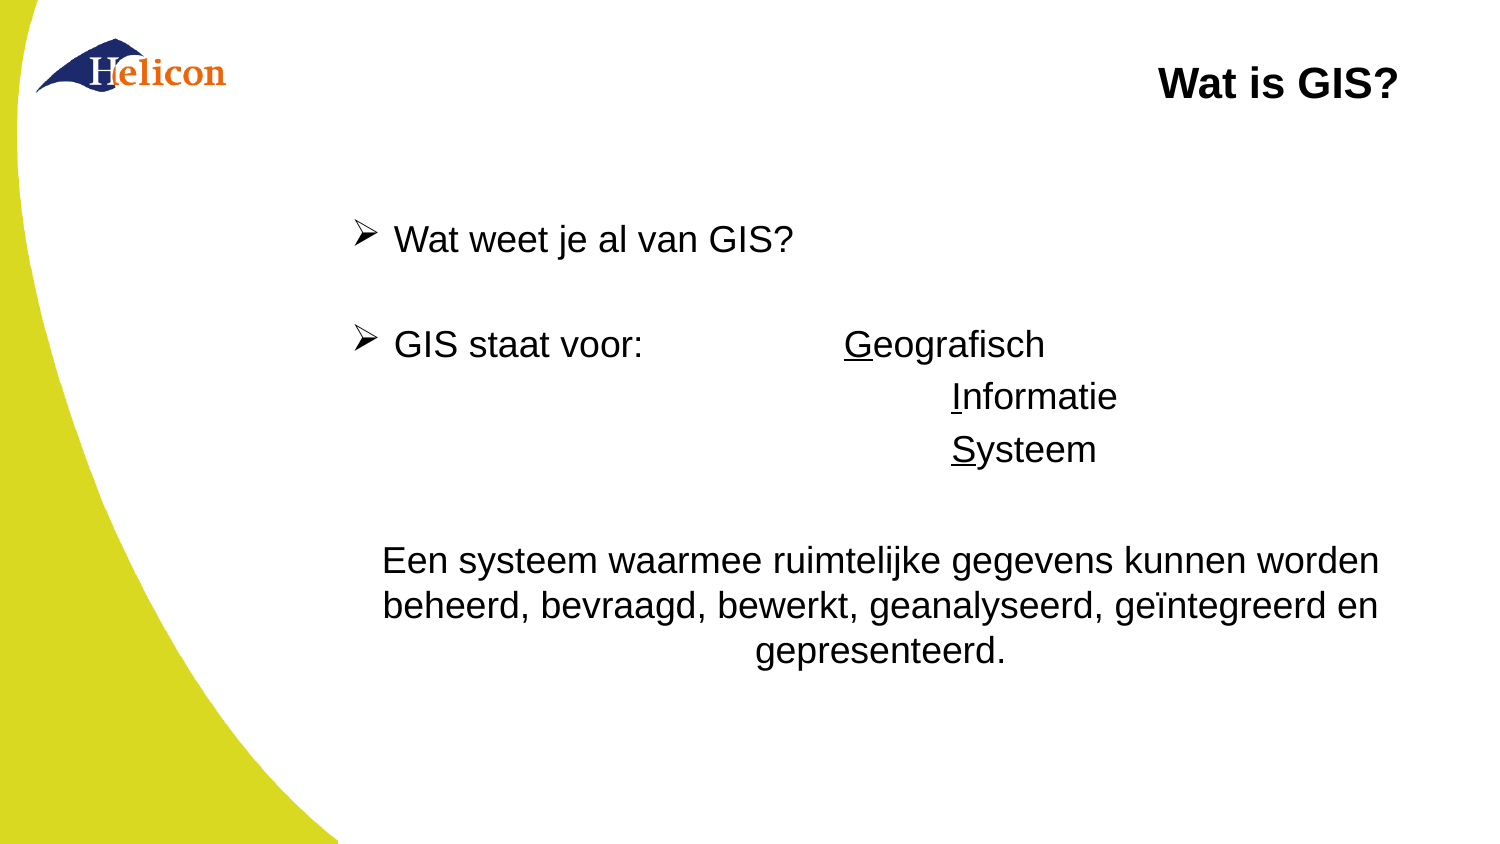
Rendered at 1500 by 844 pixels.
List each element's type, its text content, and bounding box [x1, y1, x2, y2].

list Wat weet je al van GIS? GIS staat voor: Geografisch Informatie Systeem Een systeem waarmee ruimtelijke gegevens kunnen worden beheerd, bevraagd, bewerkt, geanalyseerd, geïntegreerd en gepresenteerd. [336, 147, 1425, 754]
picture [0, 0, 1500, 844]
title Wat is GIS? [324, 40, 1415, 121]
